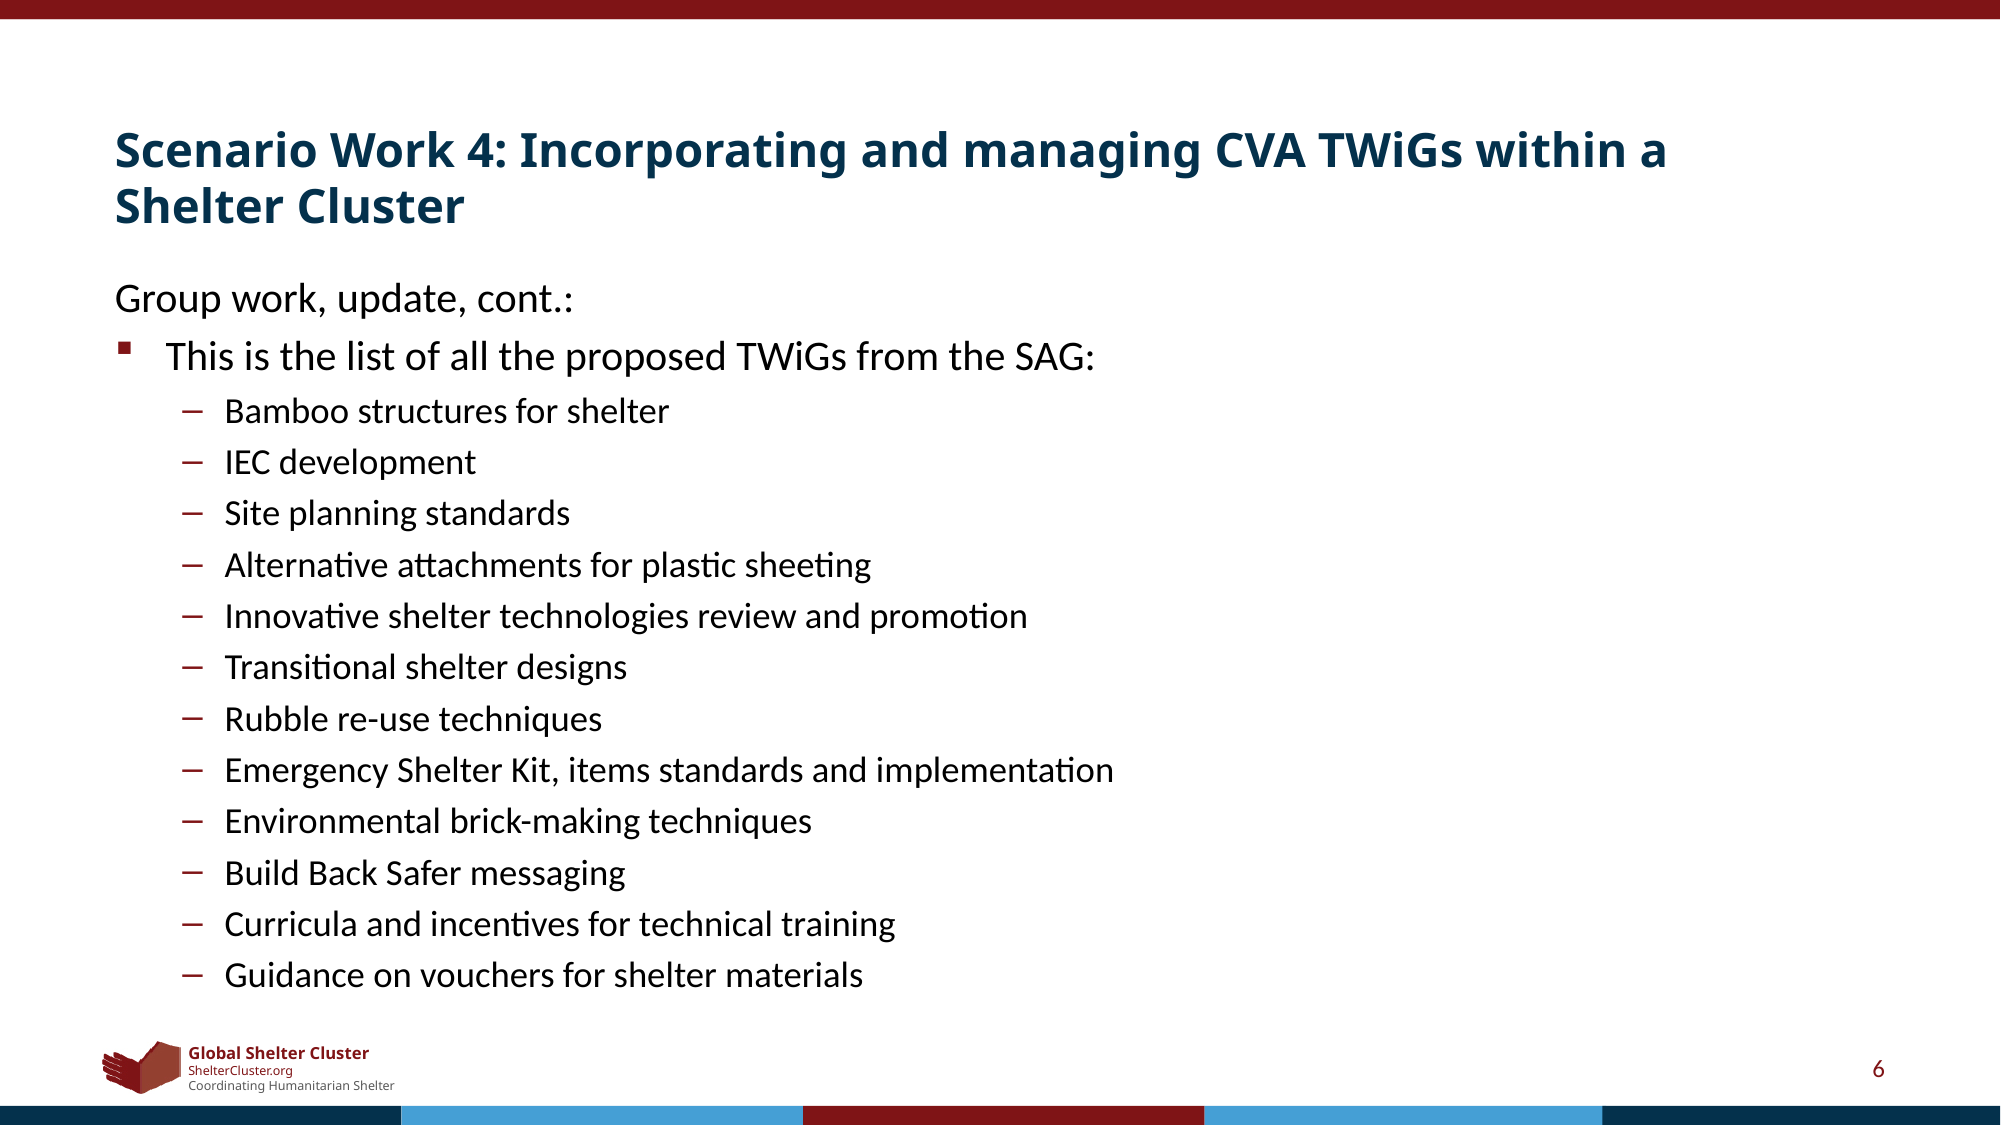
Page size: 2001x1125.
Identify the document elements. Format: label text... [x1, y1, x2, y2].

list Group work, update, cont.: This is the list of all the proposed TWiGs from the SAG: Bamboo structures for shelter IEC development Site planning standards Alternative attachments for plastic sheeting Innovative shelter technologies review and promotion Transitional shelter designs Rubble re-use techniques Emergency Shelter Kit, items standards and implementation Environmental brick-making techniques Build Back Safer messaging Curricula and incentives for technical training Guidance on vouchers for shelter materials [99, 262, 1900, 1005]
slide_number 6 [1433, 1037, 1900, 1098]
title Scenario Work 4: Incorporating and managing CVA TWiGs within a Shelter Cluster [99, 111, 1863, 262]
picture [102, 1041, 181, 1094]
